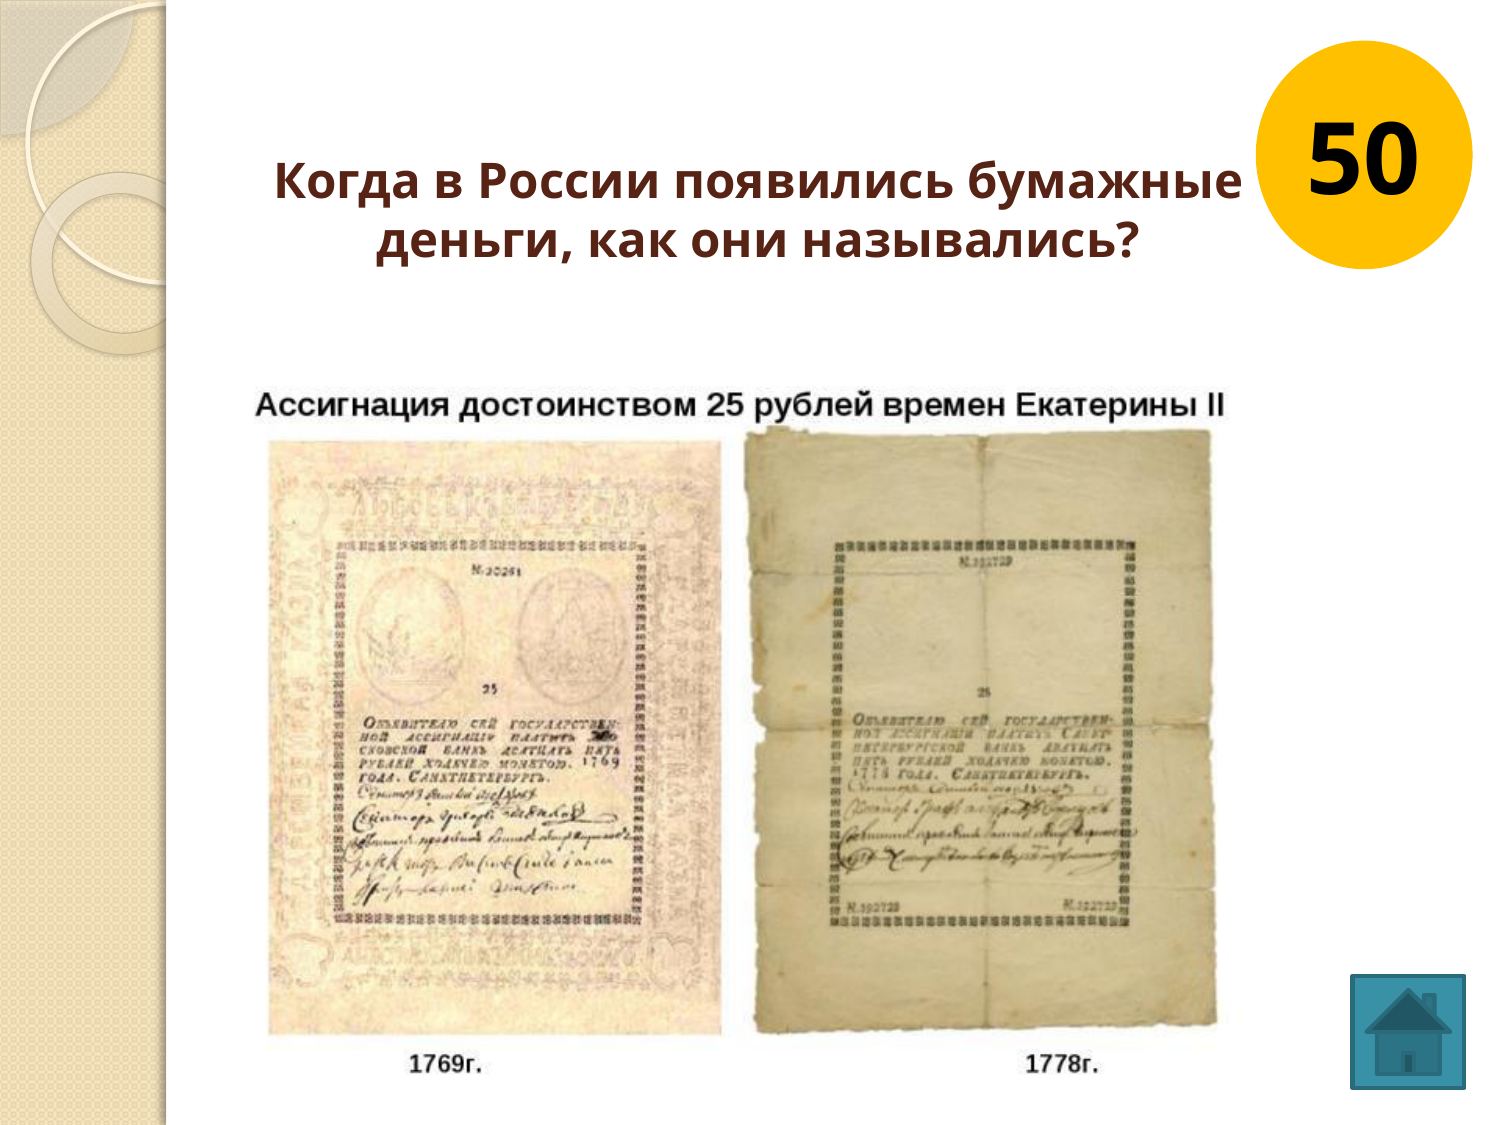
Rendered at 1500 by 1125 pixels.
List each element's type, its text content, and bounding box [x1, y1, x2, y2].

title Когда в России появились бумажные деньги, как они назывались? [235, 125, 1282, 350]
picture [241, 349, 1247, 1104]
text_box [1350, 974, 1466, 1090]
text_box 50 [1255, 40, 1473, 270]
